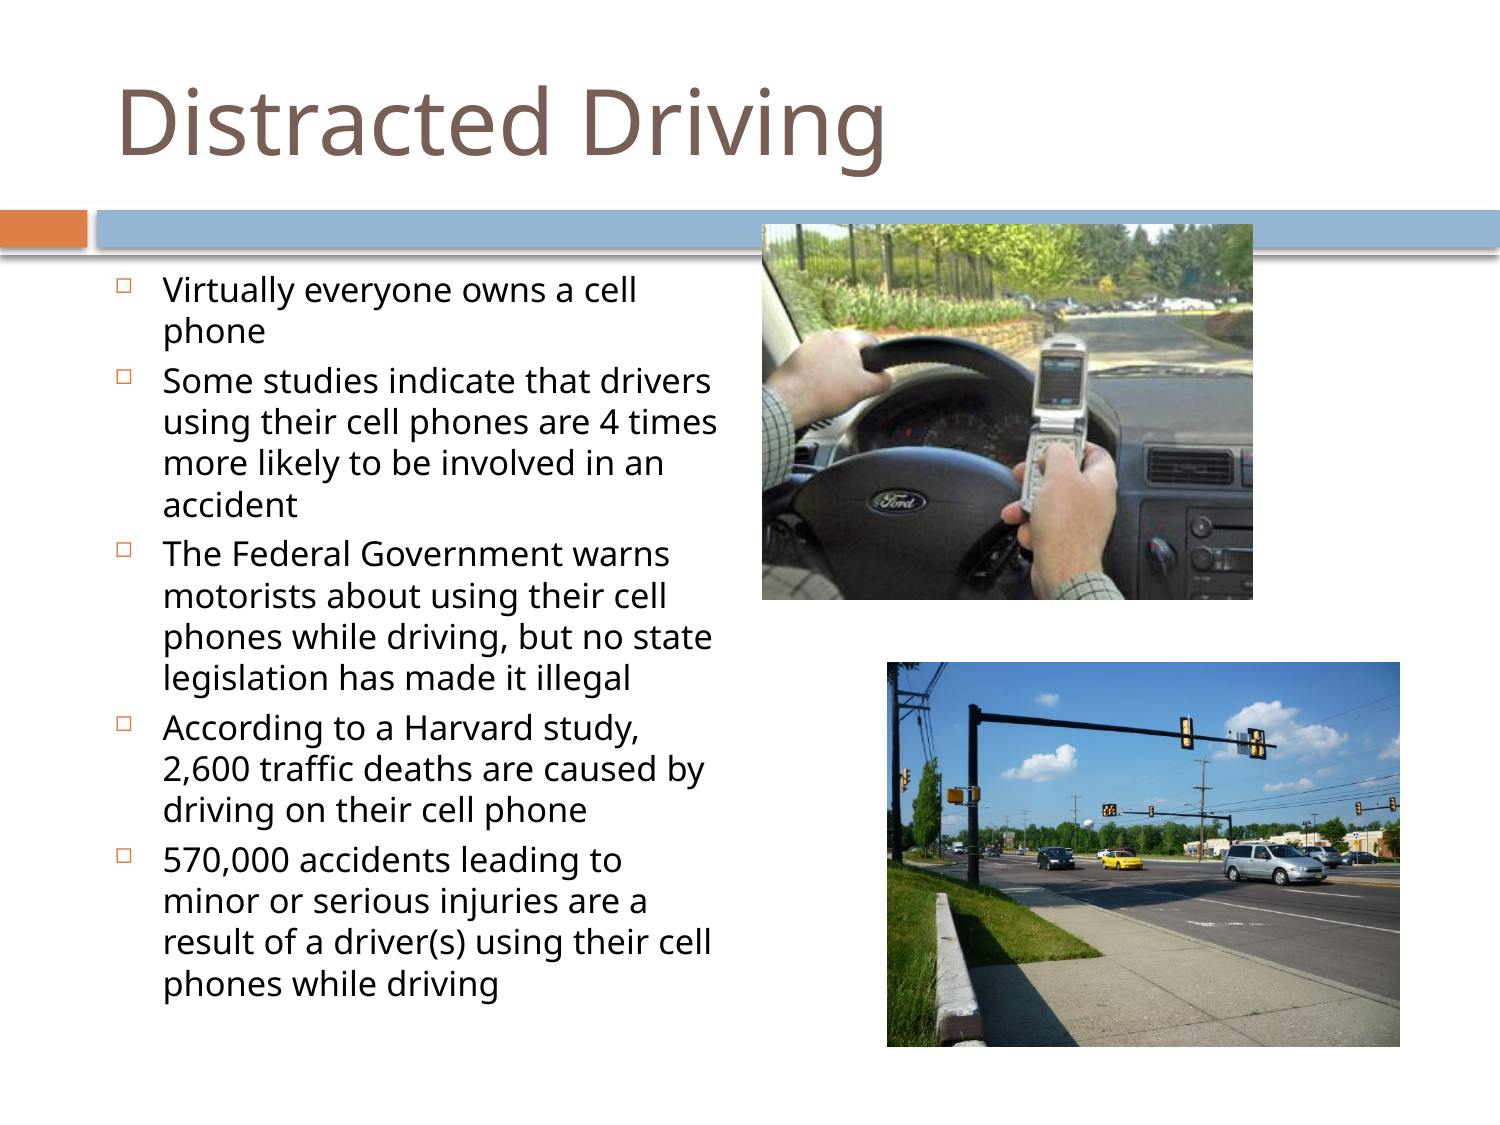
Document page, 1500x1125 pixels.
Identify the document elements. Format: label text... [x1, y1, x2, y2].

picture [887, 662, 1401, 1048]
list Virtually everyone owns a cell phone Some studies indicate that drivers using their cell phones are 4 times more likely to be involved in an accident The Federal Government warns motorists about using their cell phones while driving, but no state legislation has made it illegal According to a Harvard study, 2,600 traffic deaths are caused by driving on their cell phone 570,000 accidents leading to minor or serious injuries are a result of a driver(s) using their cell phones while driving [99, 260, 738, 1011]
title Distracted Driving [99, 37, 1438, 200]
picture [762, 224, 1253, 601]
